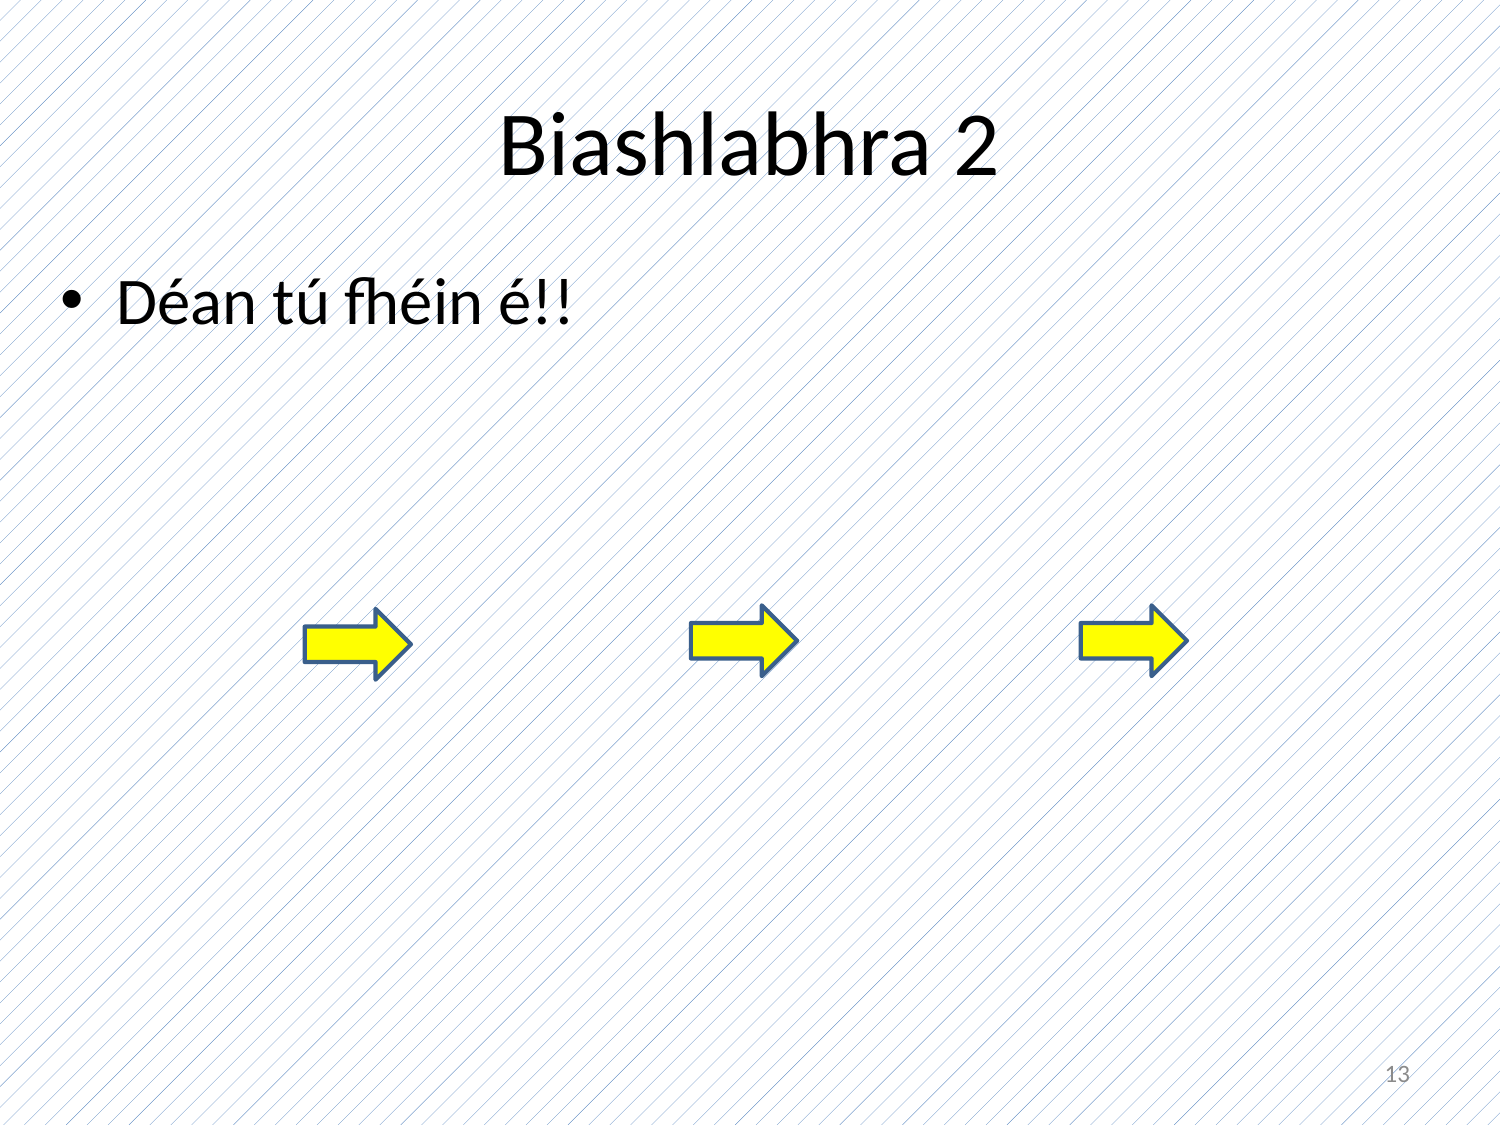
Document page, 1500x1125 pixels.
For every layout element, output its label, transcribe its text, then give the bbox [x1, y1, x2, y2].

slide_number 13 [1074, 1042, 1425, 1103]
text_box [1078, 603, 1190, 679]
text_box [302, 606, 414, 682]
text_box [688, 603, 800, 679]
list Déan tú fhéin é!! [45, 250, 1396, 993]
title Biashlabhra 2 [75, 45, 1425, 233]
